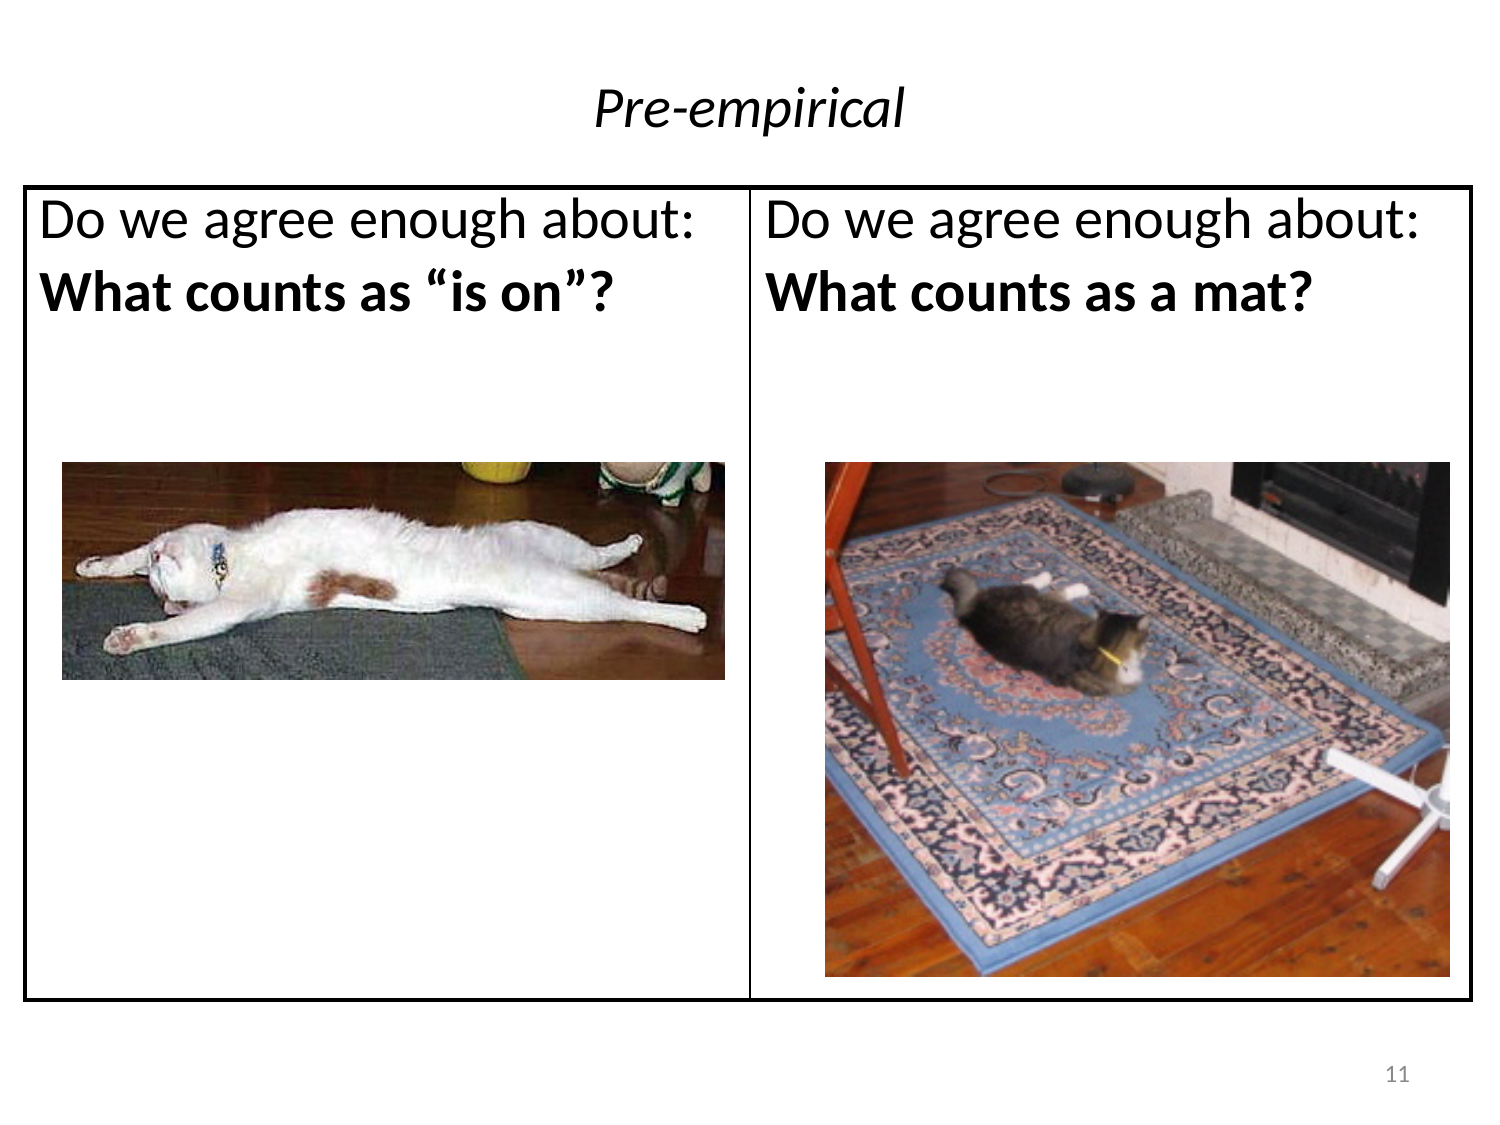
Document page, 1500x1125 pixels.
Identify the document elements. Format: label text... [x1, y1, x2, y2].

table_header Do we agree enough about: What counts as “is on”? [27, 190, 749, 998]
table_header Do we agree enough about: What counts as a mat? [751, 190, 1469, 998]
picture [824, 462, 1451, 977]
picture [62, 462, 726, 680]
slide_number 11 [1074, 1042, 1425, 1103]
title Pre-empirical [74, 44, 1426, 185]
